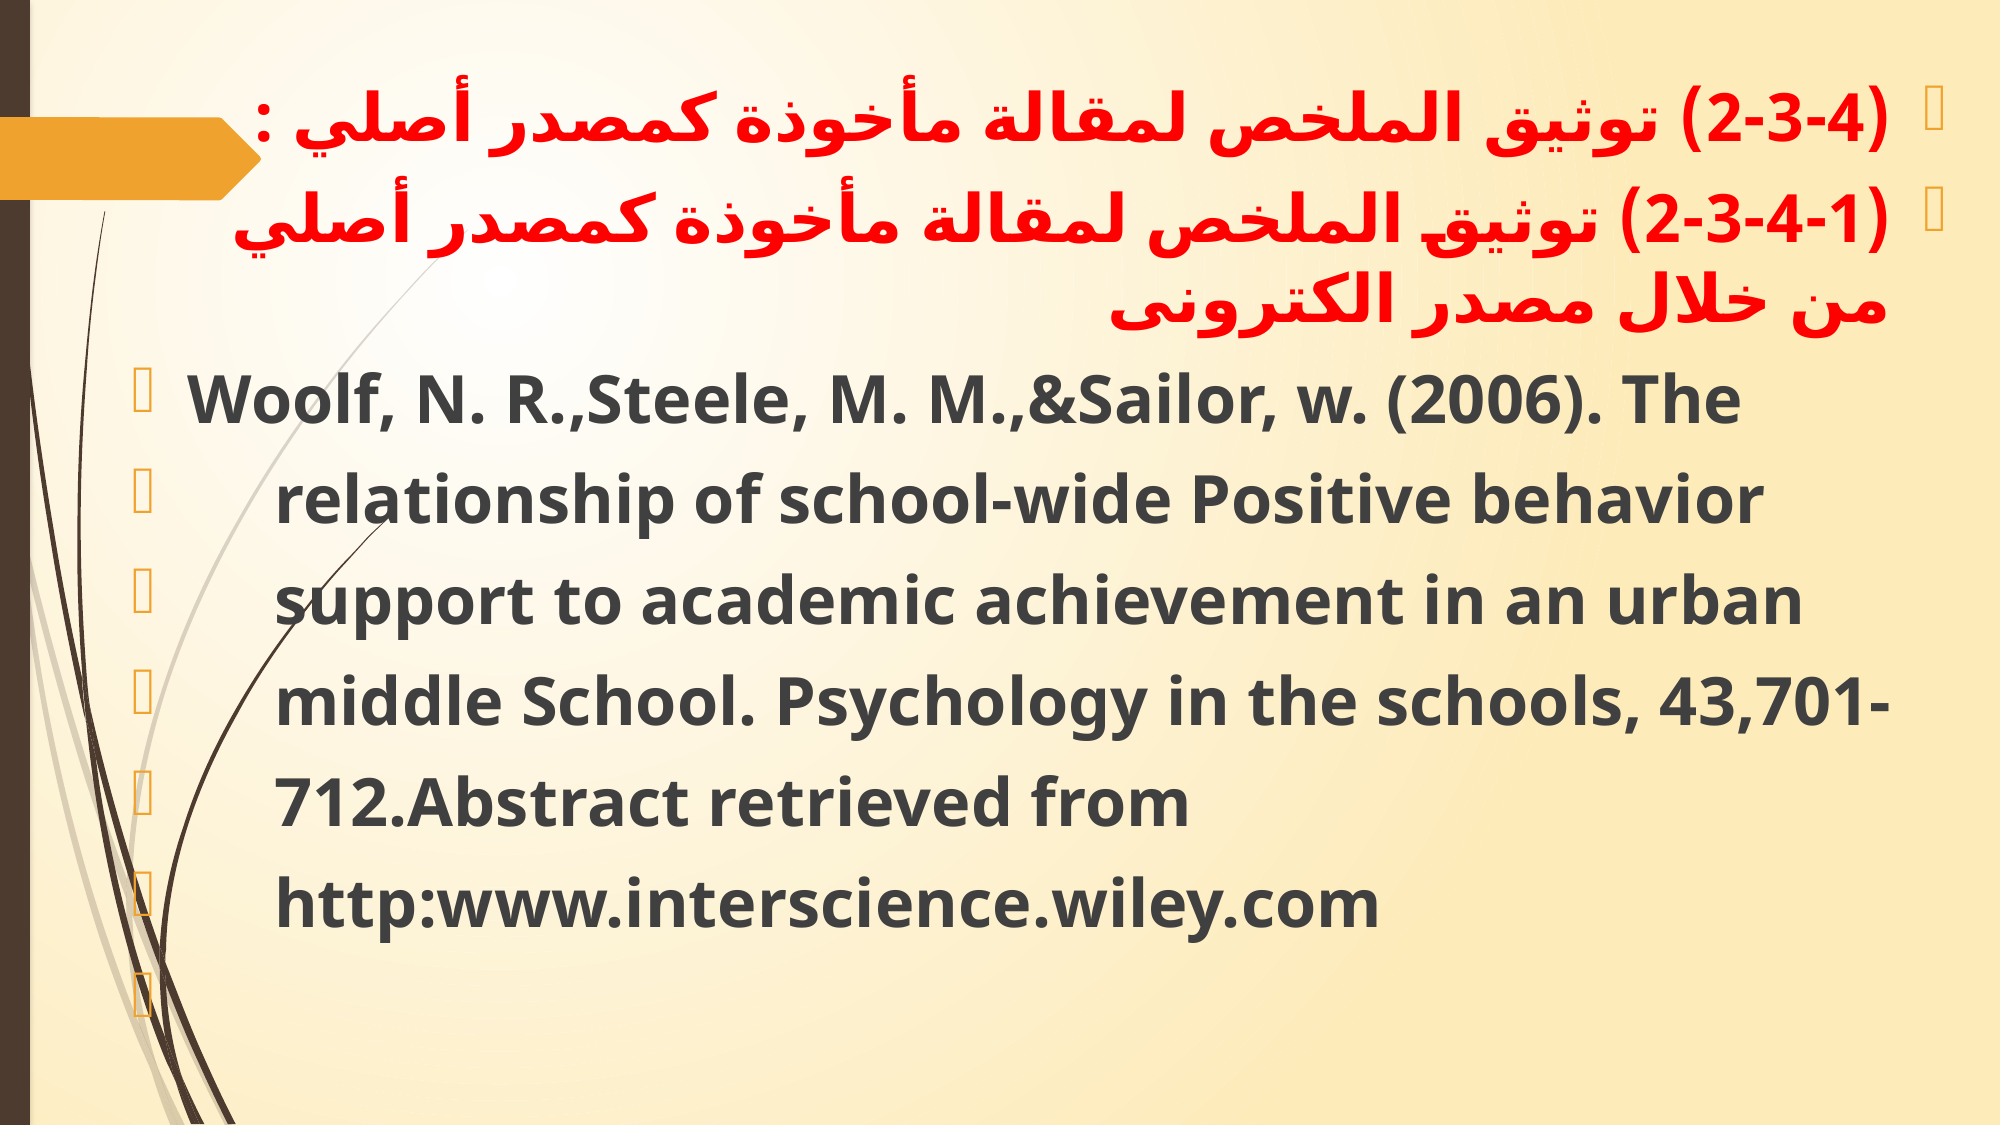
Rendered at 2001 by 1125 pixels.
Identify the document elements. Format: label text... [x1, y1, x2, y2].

list (2-3-4) توثيق الملخص لمقالة مأخوذة كمصدر أصلي : (2-3-4-1) توثيق الملخص لمقالة مأخوذة كمصدر أصلي من خلال مصدر الكترونى Woolf, N. R.,Steele, M. M.,&Sailor, w. (2006). The relationship of school-wide Positive behavior support to academic achievement in an urban middle School. Psychology in the schools, 43,701- 712.Abstract retrieved from http:www.interscience.wiley.com [116, 67, 1963, 1055]
